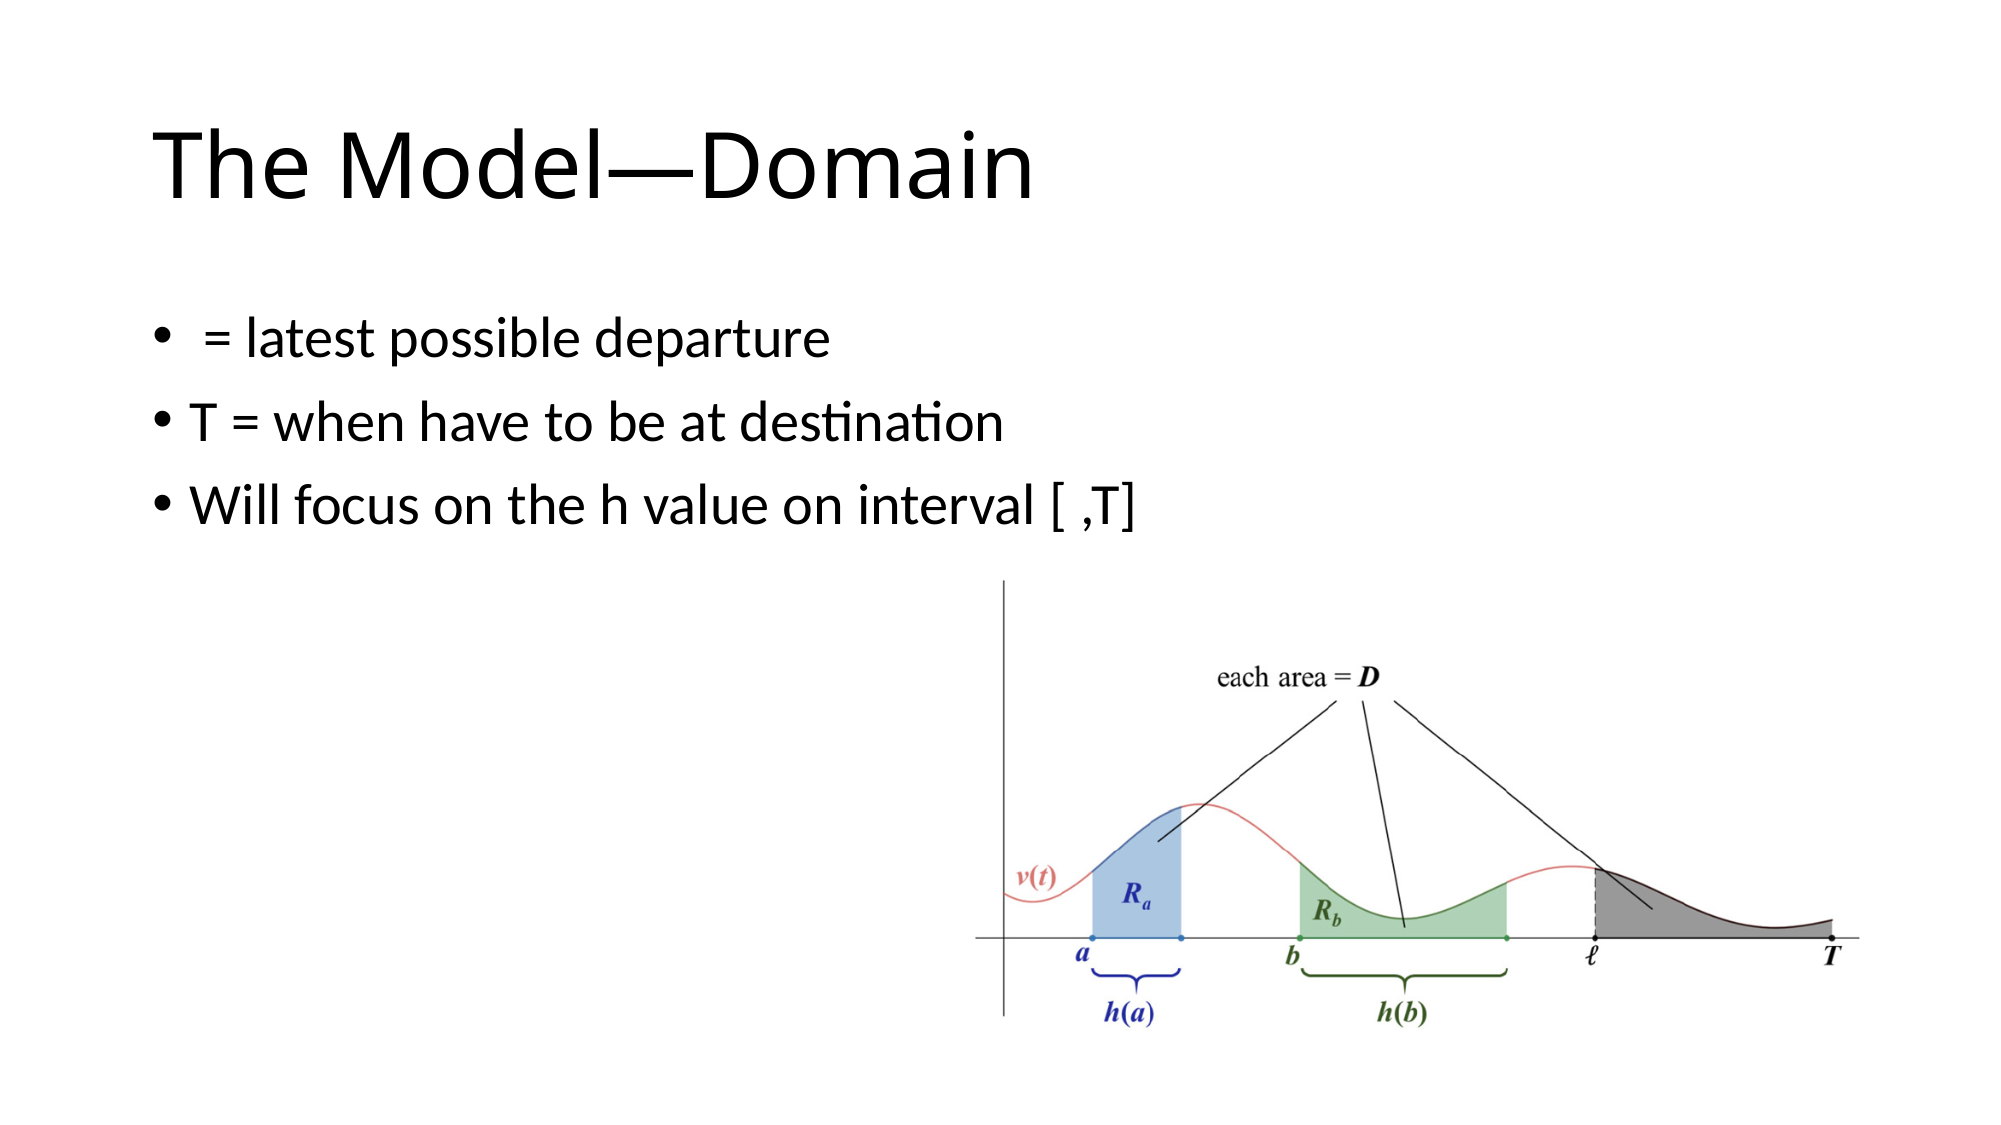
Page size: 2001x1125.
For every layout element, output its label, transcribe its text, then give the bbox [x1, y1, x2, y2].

picture [973, 562, 1863, 1043]
title The Model—Domain [137, 59, 1863, 278]
